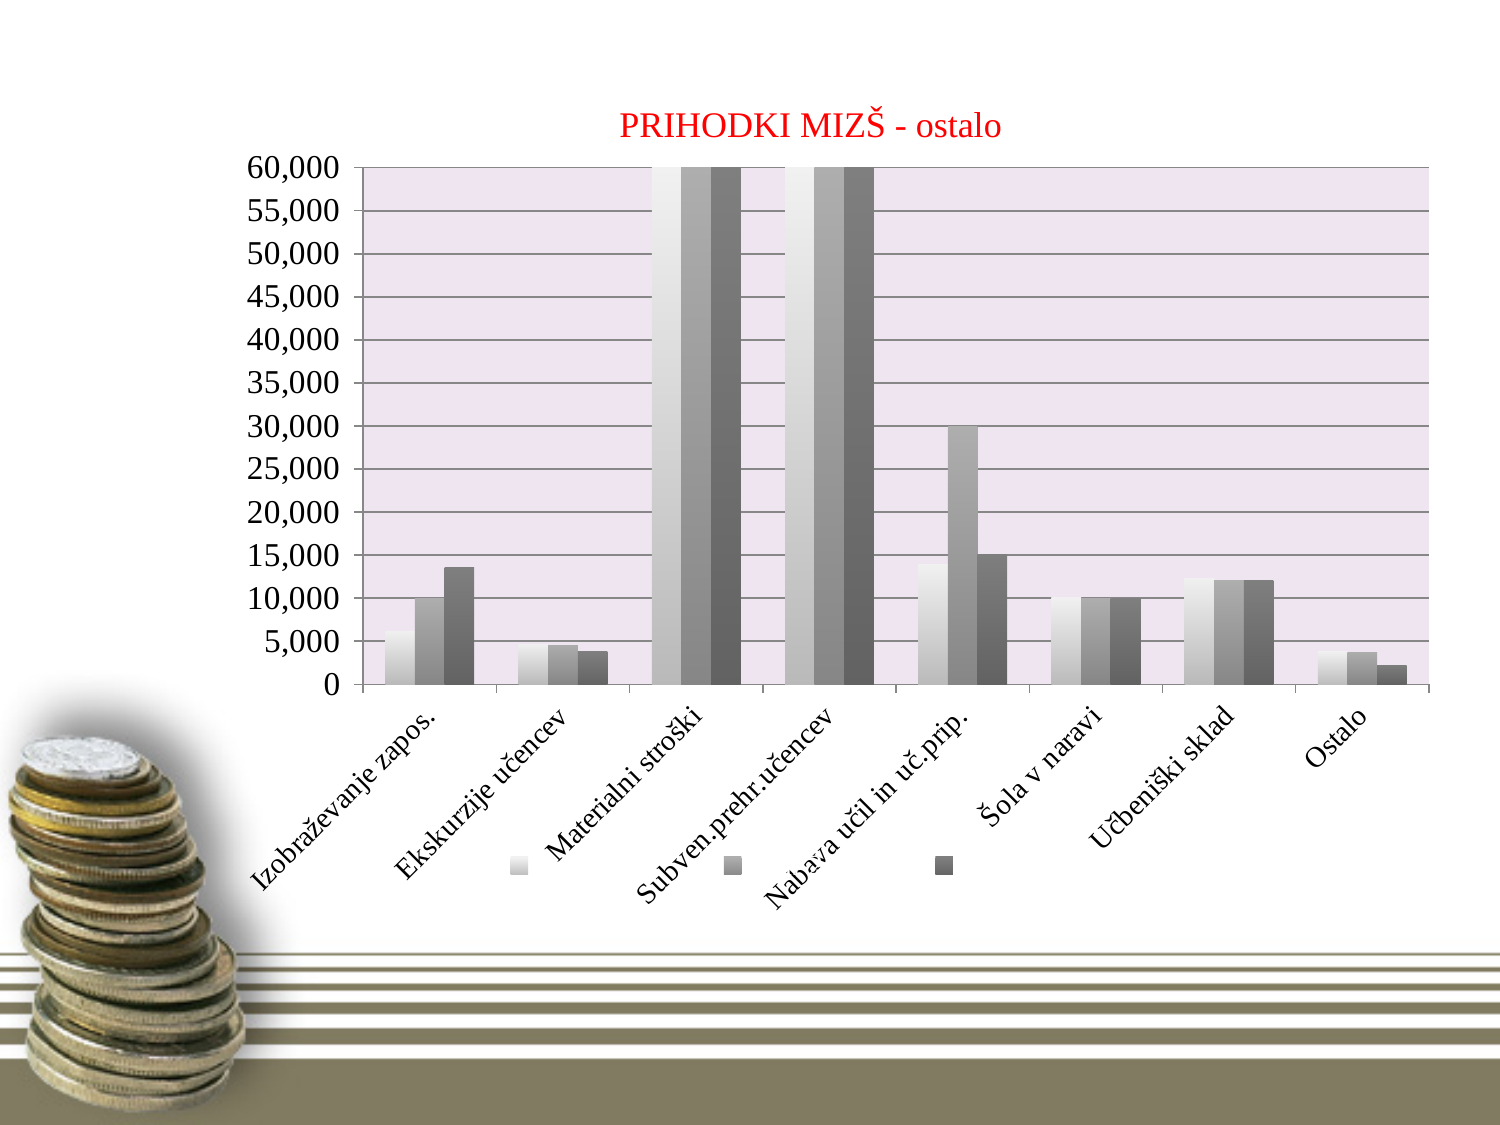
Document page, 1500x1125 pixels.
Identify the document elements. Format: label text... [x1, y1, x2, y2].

picture [0, 0, 1500, 1125]
chart [70, 140, 1430, 1044]
title PRIHODKI MIZŠ - ostalo [234, 93, 1388, 138]
